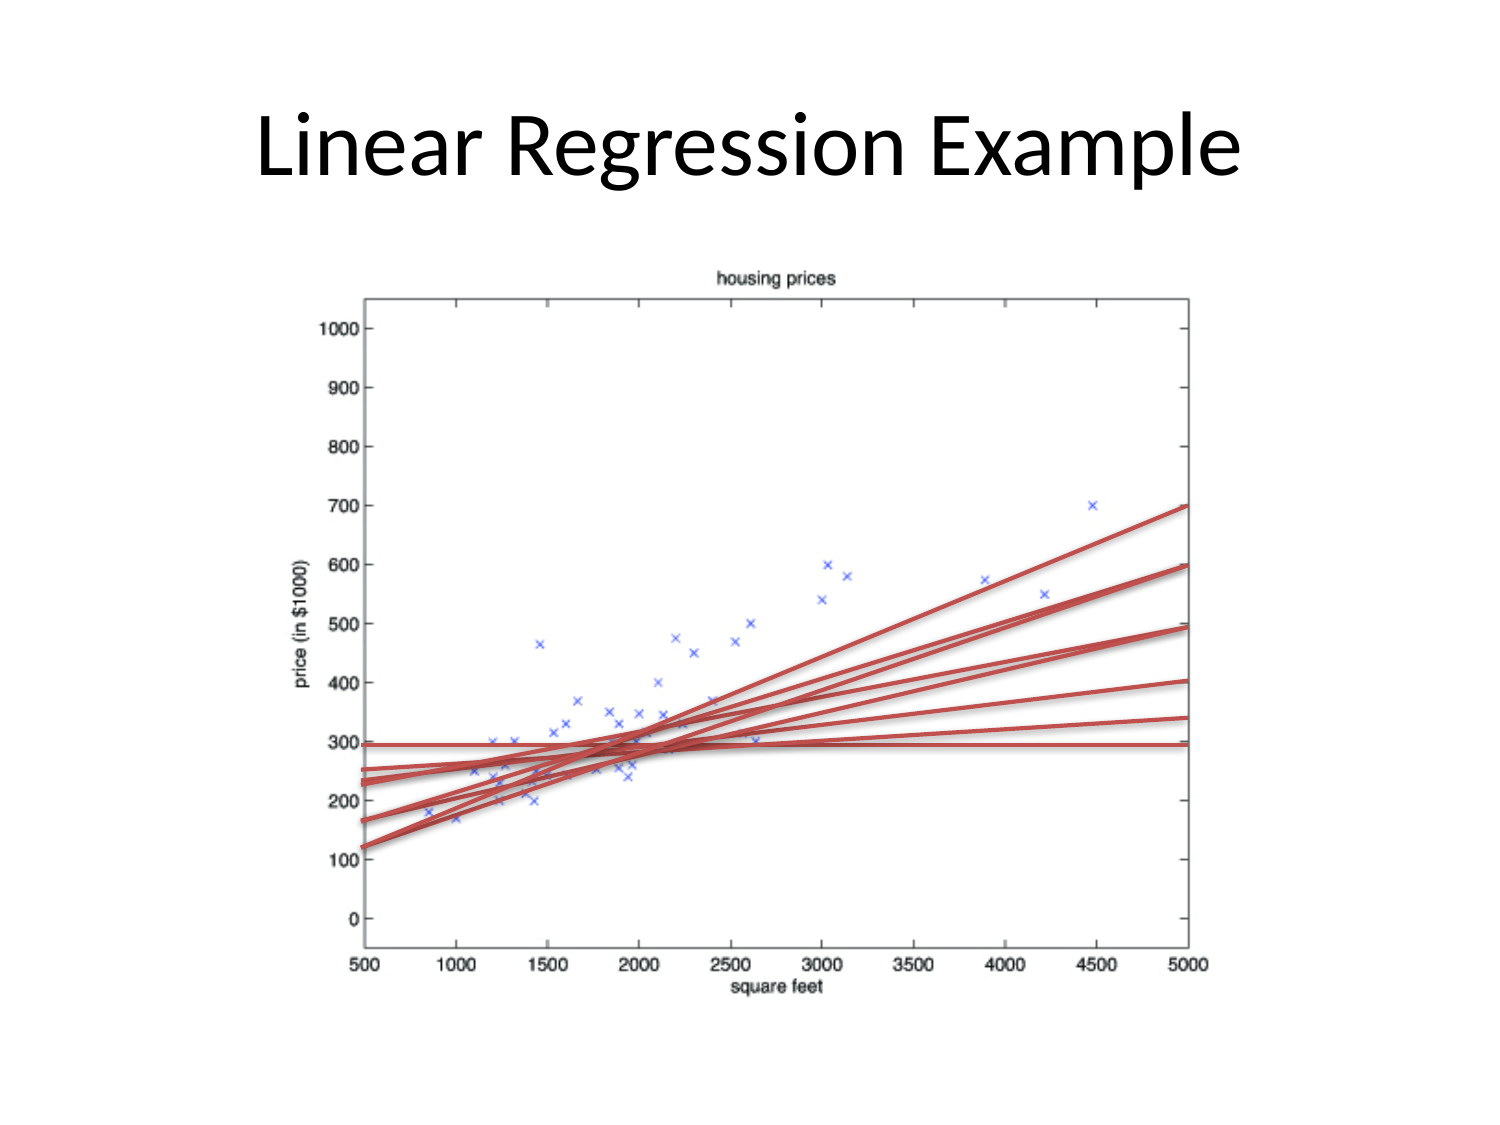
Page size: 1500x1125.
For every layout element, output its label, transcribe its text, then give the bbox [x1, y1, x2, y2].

title Linear Regression Example [75, 45, 1425, 233]
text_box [360, 505, 1189, 848]
picture [74, 258, 1426, 1001]
